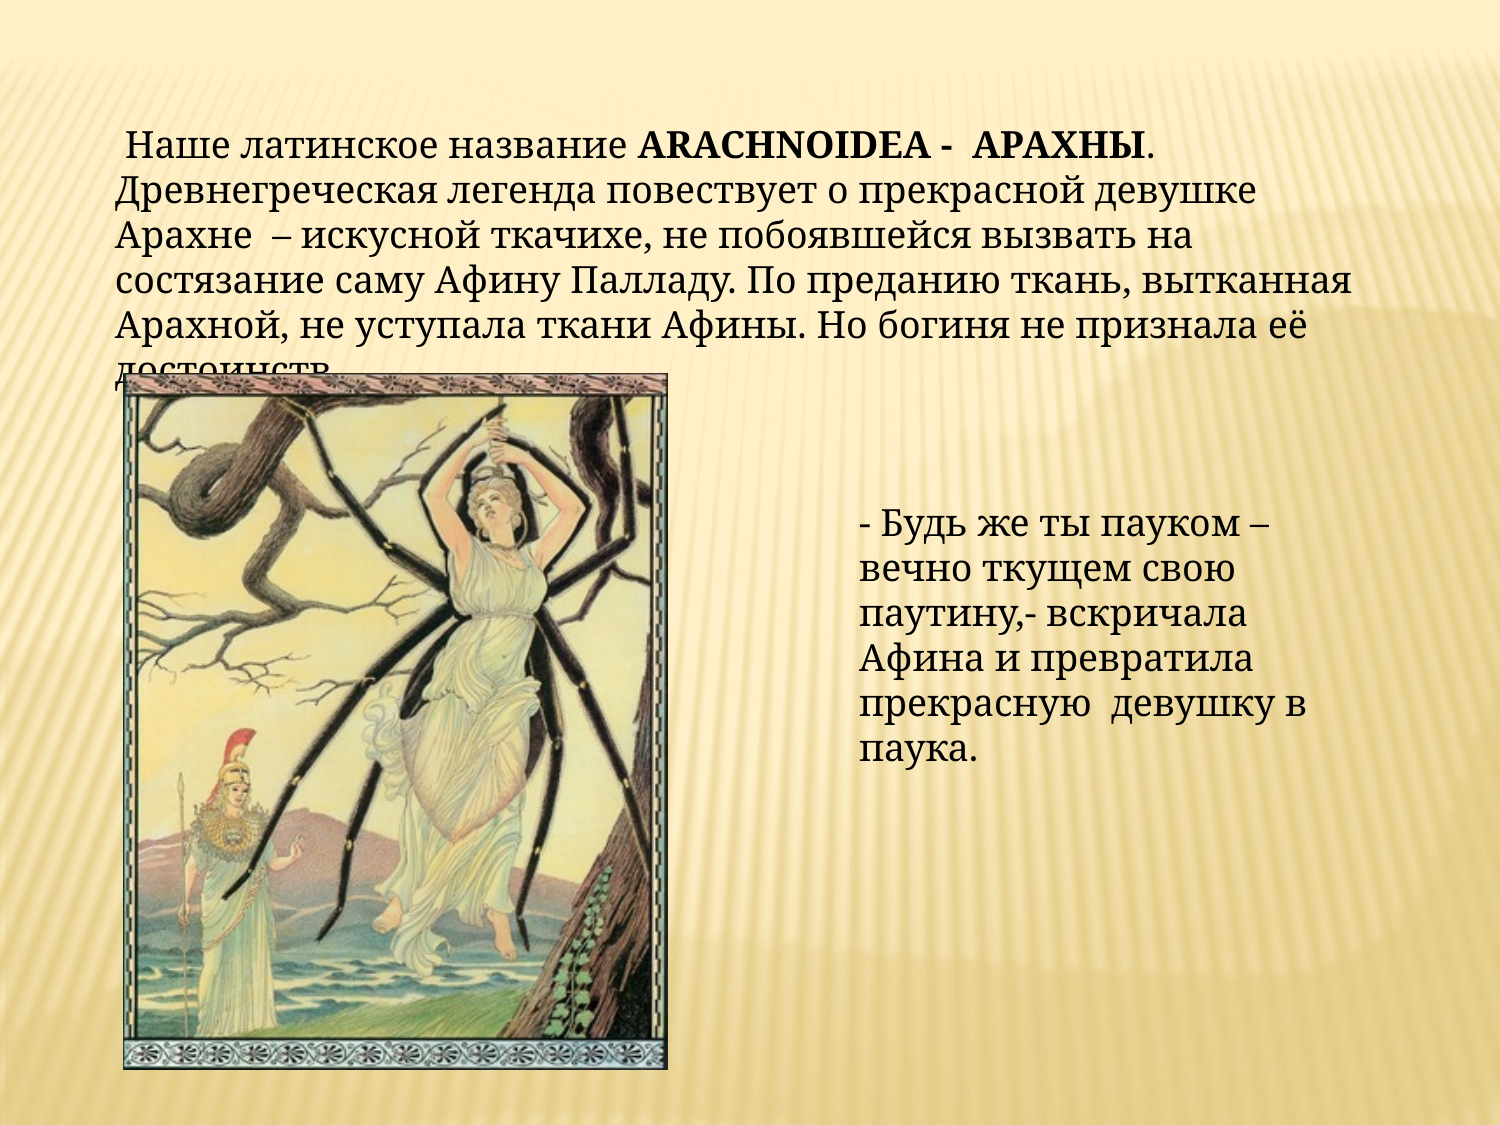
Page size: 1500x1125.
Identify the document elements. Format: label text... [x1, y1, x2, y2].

text_box - Будь же ты пауком – вечно ткущем свою паутину,- вскричала Афина и превратила прекрасную девушку в паука. [844, 491, 1365, 777]
text_box Наше латинское название ARACHNOIDEA - АРАХНЫ. Древнегреческая легенда повествует о прекрасной девушке Арахне – искусной ткачихе, не побоявшейся вызвать на состязание саму Афину Палладу. По преданию ткань, вытканная Арахной, не уступала ткани Афины. Но богиня не признала её достоинств. [100, 113, 1400, 399]
picture [123, 373, 668, 1071]
